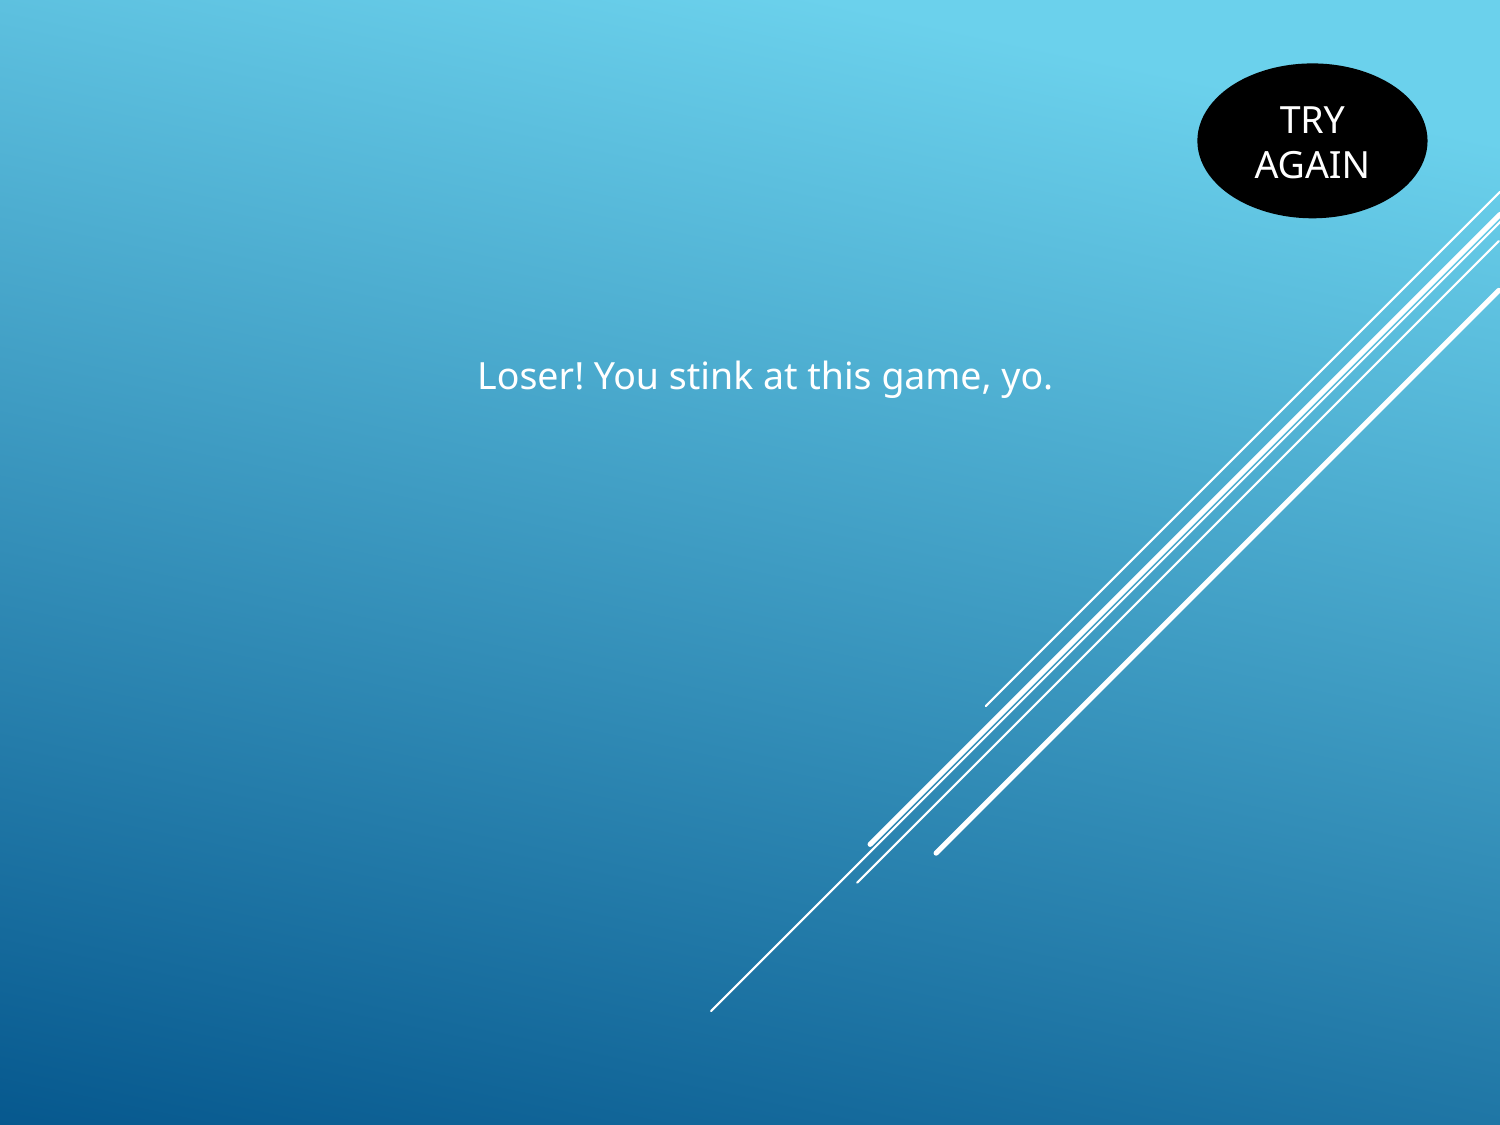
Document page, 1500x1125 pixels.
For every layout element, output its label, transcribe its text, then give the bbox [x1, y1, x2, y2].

text_box TRY AGAIN [1197, 63, 1428, 219]
text_box Loser! You stink at this game, yo. [414, 344, 1116, 405]
